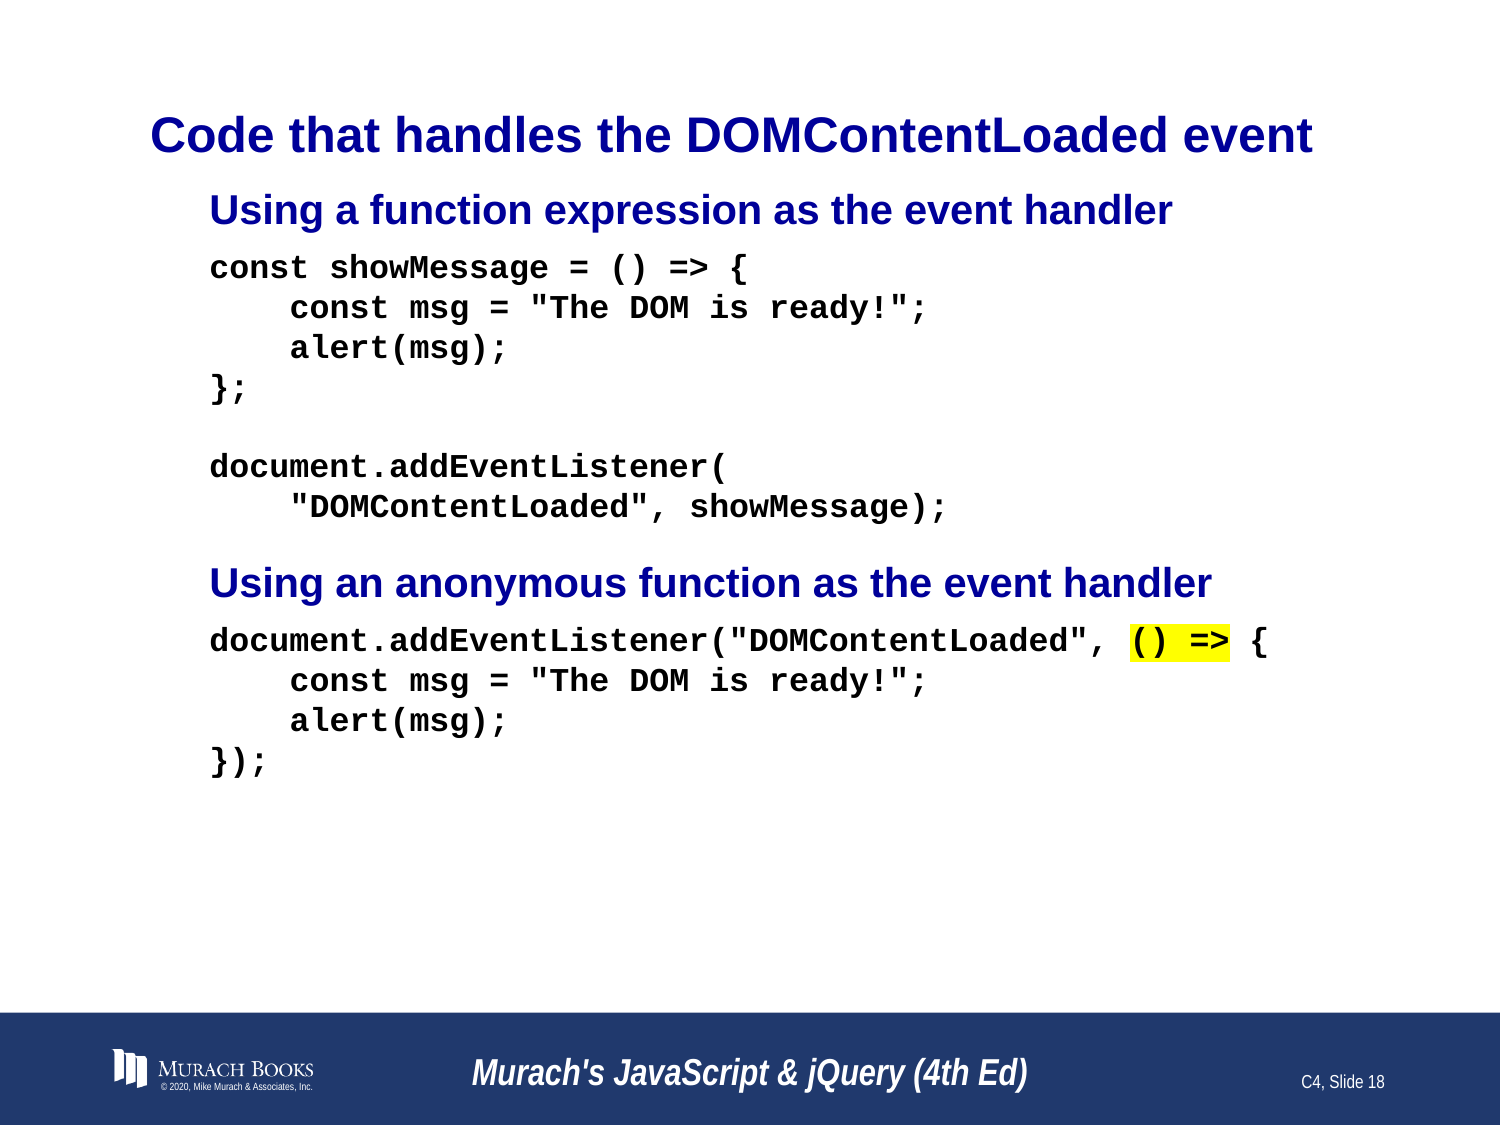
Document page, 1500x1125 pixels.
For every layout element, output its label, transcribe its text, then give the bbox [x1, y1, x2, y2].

list Using a function expression as the event handler const showMessage = () => { const msg = "The DOM is ready!"; alert(msg); }; document.addEventListener( "DOMContentLoaded", showMessage); Using an anonymous function as the event handler document.addEventListener("DOMContentLoaded", () => { const msg = "The DOM is ready!"; alert(msg); }); [137, 174, 1350, 975]
footer © 2020, Mike Murach & Associates, Inc. [12, 1025, 463, 1100]
slide_number C4, Slide 18 [1087, 1025, 1400, 1100]
title Code that handles the DOMContentLoaded event [150, 102, 1350, 164]
slide_number Murach's JavaScript & jQuery (4th Ed) [463, 1025, 1050, 1100]
